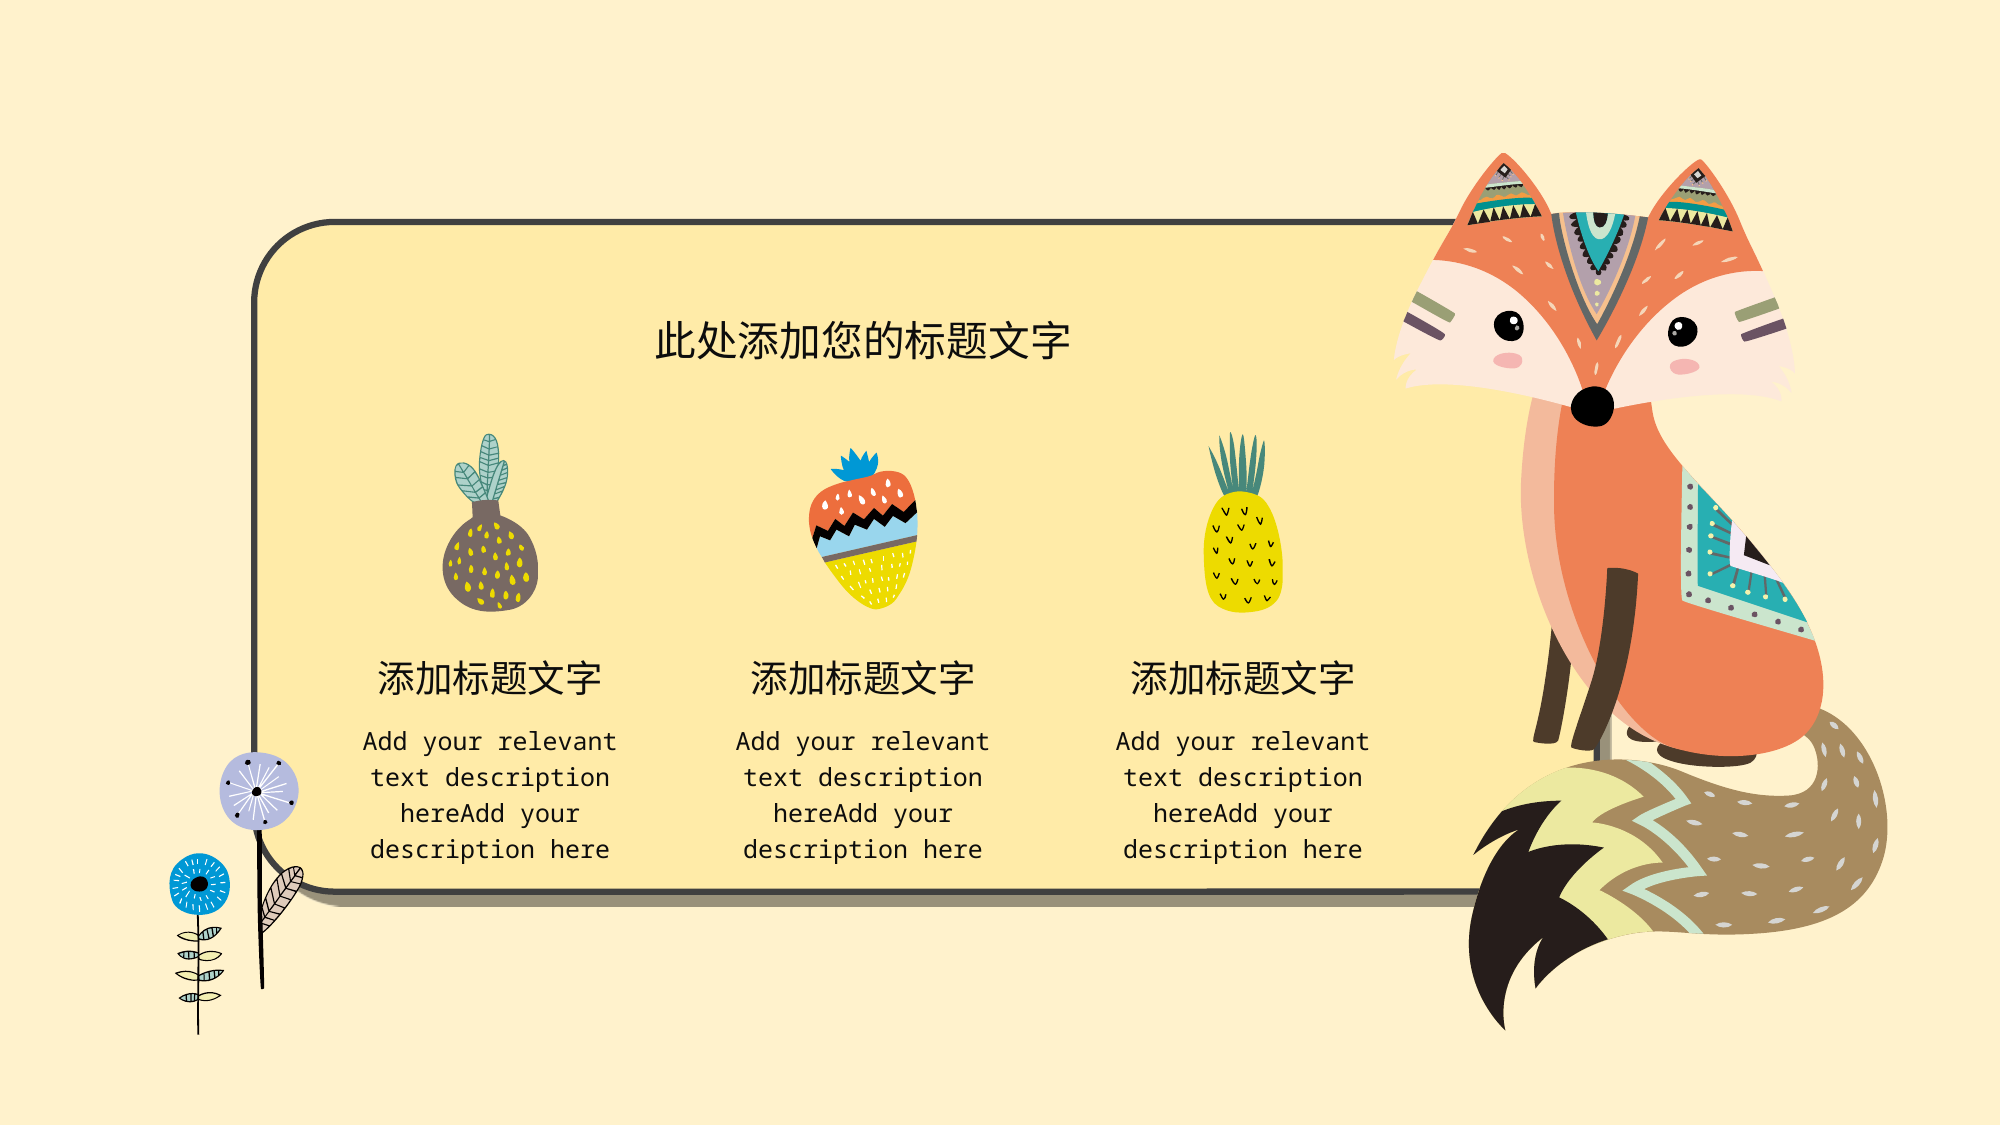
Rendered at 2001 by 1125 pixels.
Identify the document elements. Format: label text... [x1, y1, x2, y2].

picture [1393, 153, 1888, 1031]
picture [808, 448, 918, 610]
picture [169, 752, 304, 1035]
text_box [253, 220, 1393, 752]
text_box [277, 647, 650, 837]
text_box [1029, 647, 1457, 837]
picture [442, 433, 538, 612]
text_box 此处添加您的标题文字 [620, 307, 1107, 373]
text_box [304, 837, 1393, 893]
picture [1203, 432, 1283, 613]
picture [192, 878, 207, 890]
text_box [650, 647, 1029, 837]
